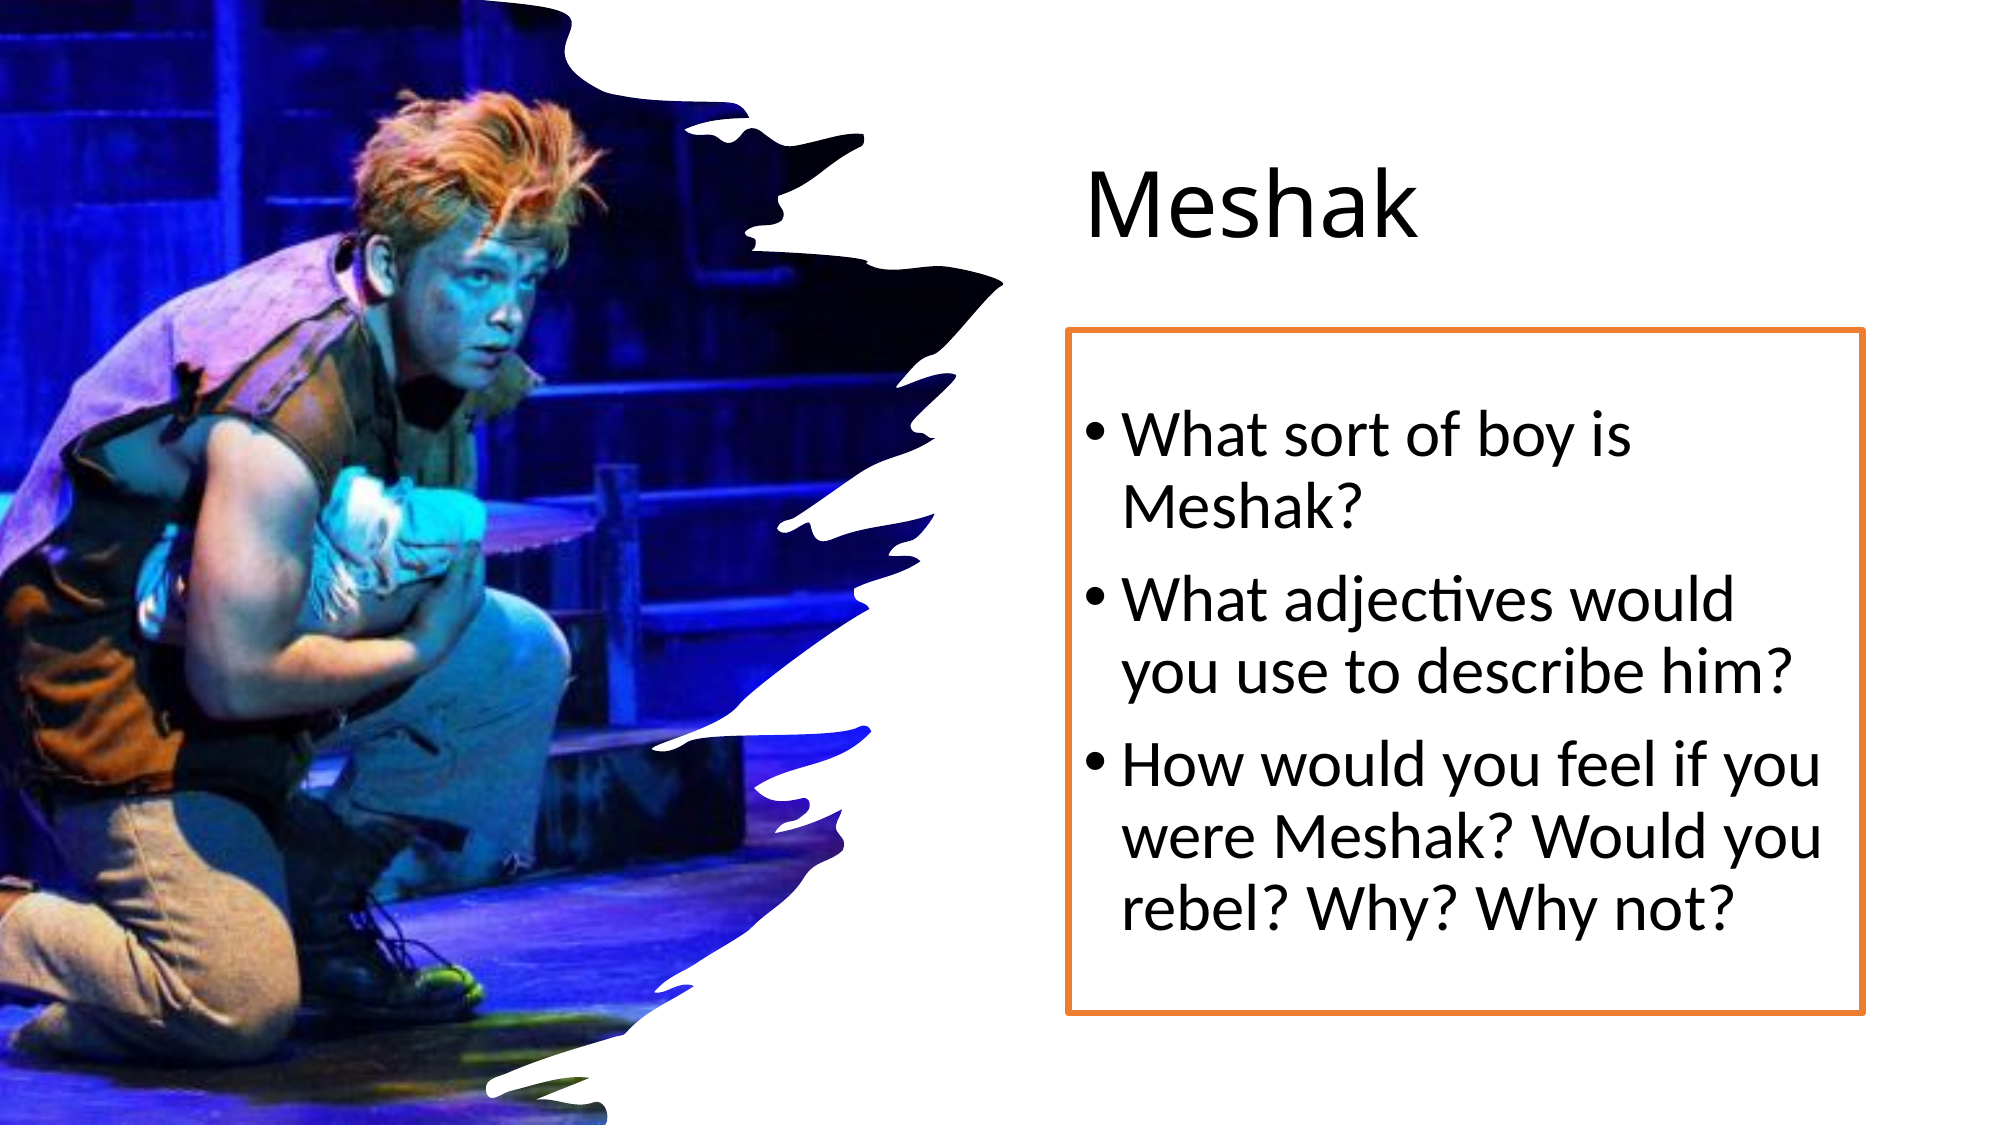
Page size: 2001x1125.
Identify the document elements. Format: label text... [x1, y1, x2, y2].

picture [0, 0, 1004, 1125]
list What sort of boy is Meshak? What adjectives would you use to describe him? How would you feel if you were Meshak? Would you rebel? Why? Why not? [1068, 329, 1863, 1014]
text_box [1004, 0, 2000, 1125]
title Meshak [1068, 59, 1863, 329]
